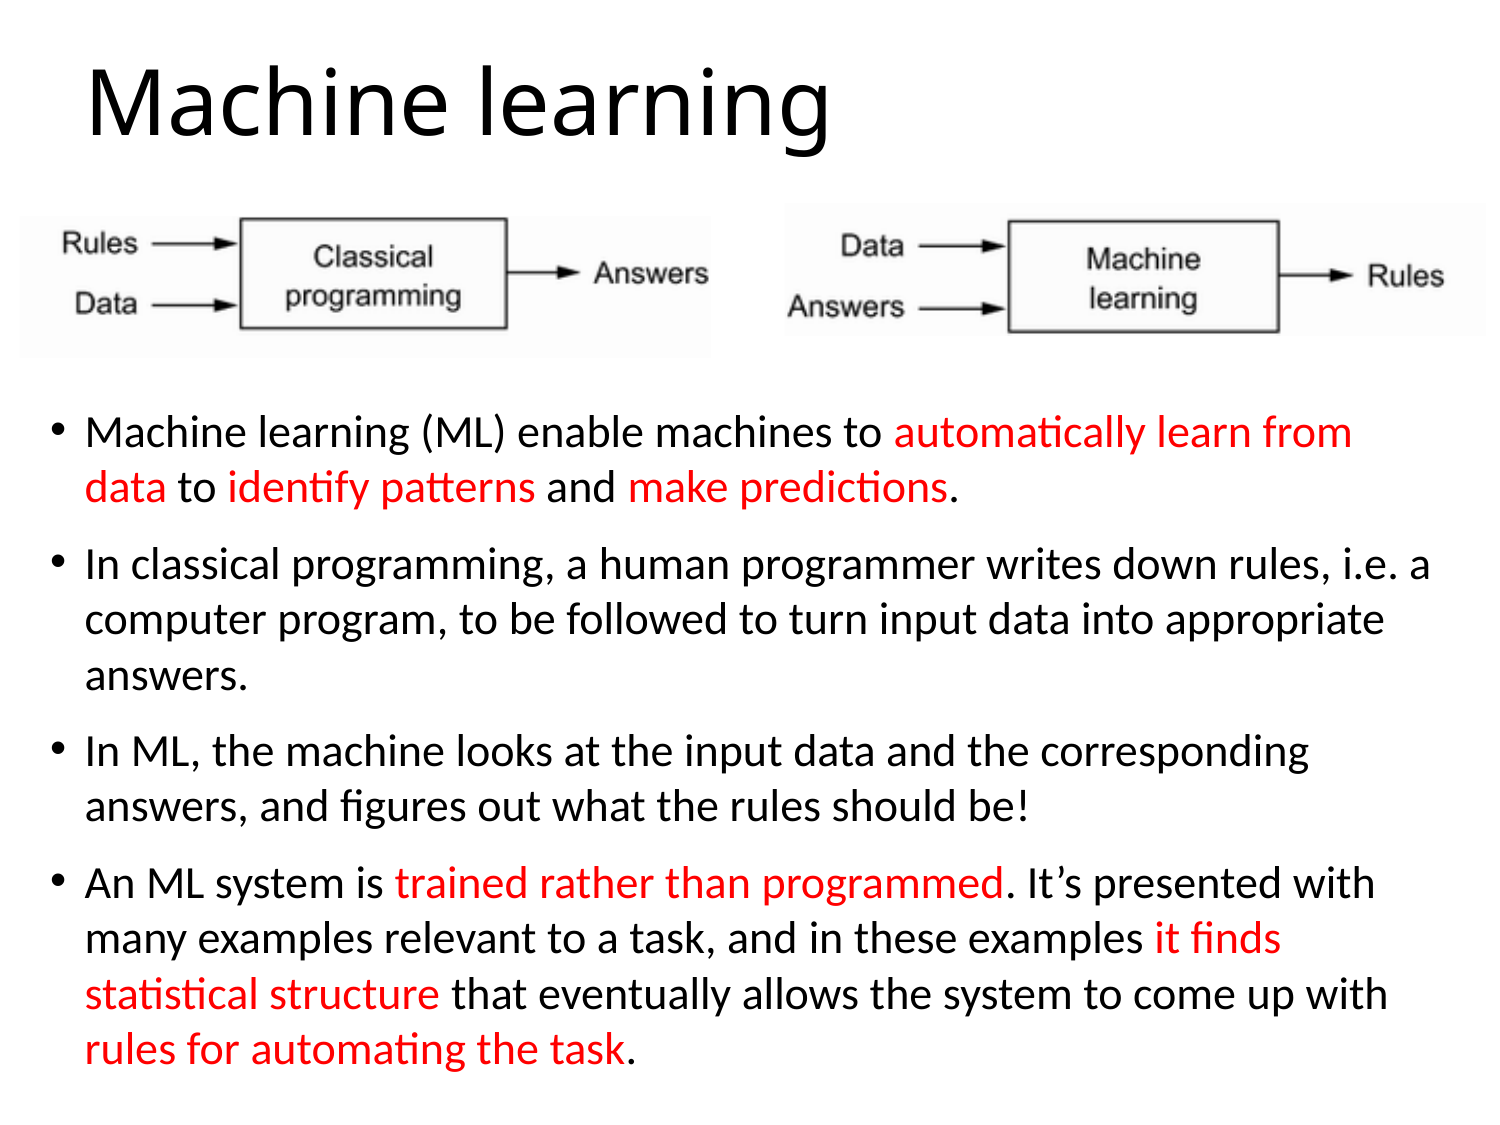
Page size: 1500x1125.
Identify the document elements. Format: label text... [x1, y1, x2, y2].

picture [784, 203, 1486, 336]
title Machine learning [69, 45, 1363, 167]
picture [19, 216, 711, 358]
list Machine learning (ML) enable machines to automatically learn from data to identify patterns and make predictions. In classical programming, a human programmer writes down rules, i.e. a computer program, to be followed to turn input data into appropriate answers. In ML, the machine looks at the input data and the corresponding answers, and figures out what the rules should be! An ML system is trained rather than programmed. It’s presented with many examples relevant to a task, and in these examples it finds statistical structure that eventually allows the system to come up with rules for automating the task. [35, 393, 1454, 1090]
